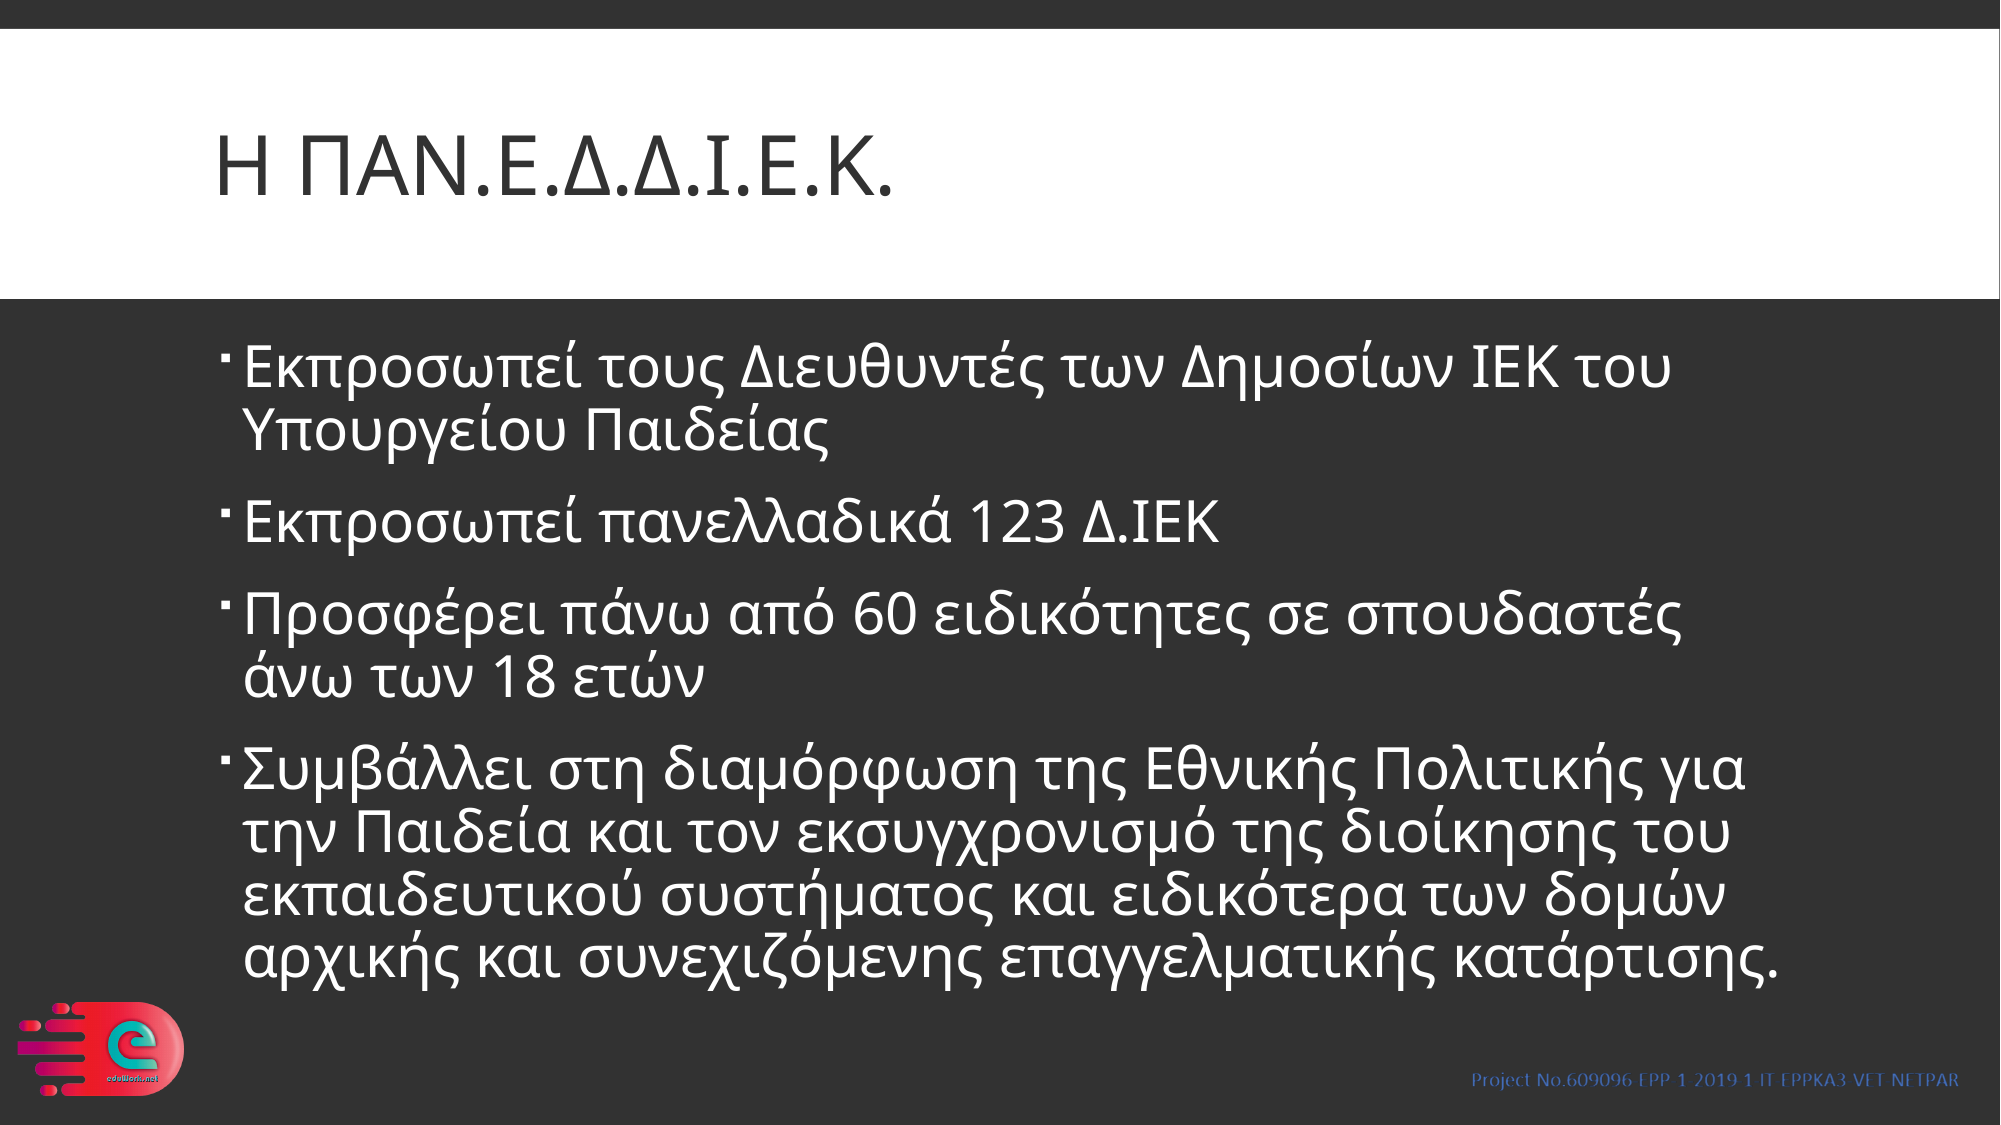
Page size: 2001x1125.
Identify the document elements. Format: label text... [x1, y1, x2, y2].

title Η Παν.Ε.Δ.Δ.Ι.Ε.Κ. [197, 46, 1803, 295]
picture [1456, 1059, 2000, 1106]
picture [17, 1002, 184, 1096]
list Εκπροσωπεί τους Διευθυντές των Δημοσίων ΙΕΚ του Υπουργείου Παιδείας Εκπροσωπεί πανελλαδικά 123 Δ.ΙΕΚ Προσφέρει πάνω από 60 ειδικότητες σε σπουδαστές άνω των 18 ετών Συμβάλλει στη διαμόρφωση της Εθνικής Πολιτικής για την Παιδεία και τον εκσυγχρονισμό της διοίκησης του εκπαιδευτικού συστήματος και ειδικότερα των δομών αρχικής και συνεχιζόμενης επαγγελματικής κατάρτισης. [197, 329, 1803, 1020]
